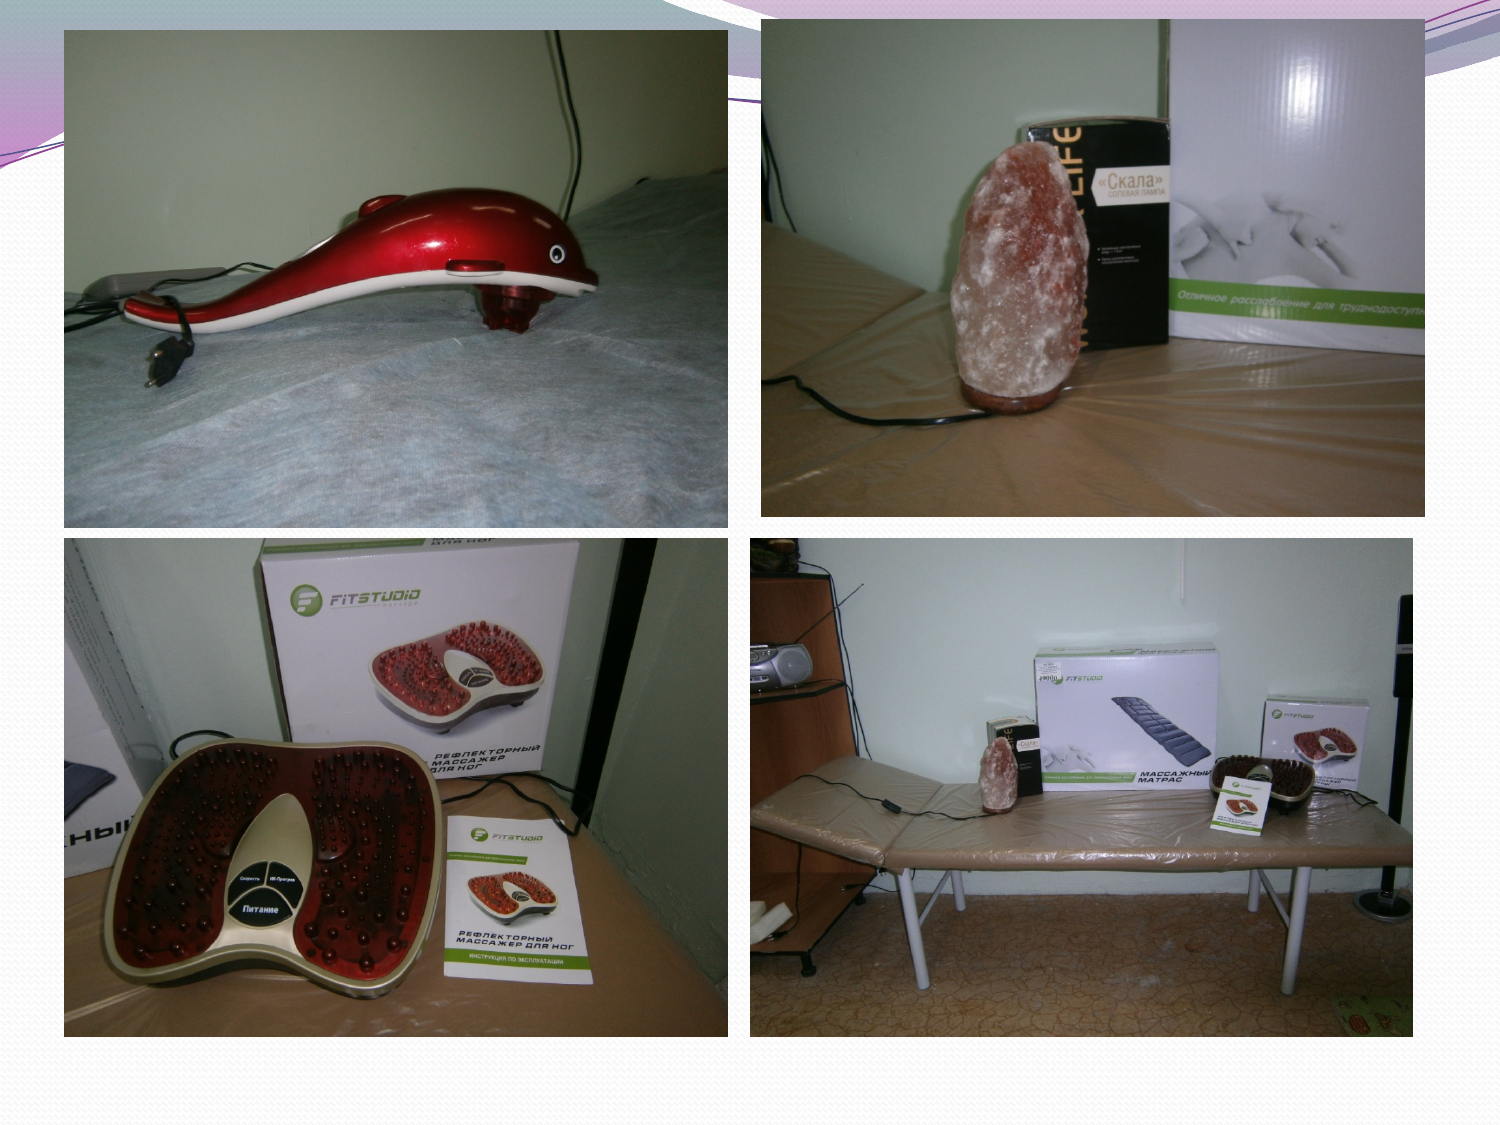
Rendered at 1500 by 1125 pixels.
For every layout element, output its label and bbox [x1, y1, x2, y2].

picture [749, 538, 1414, 1037]
picture [761, 18, 1425, 517]
list [64, 539, 729, 1037]
list [64, 30, 728, 529]
